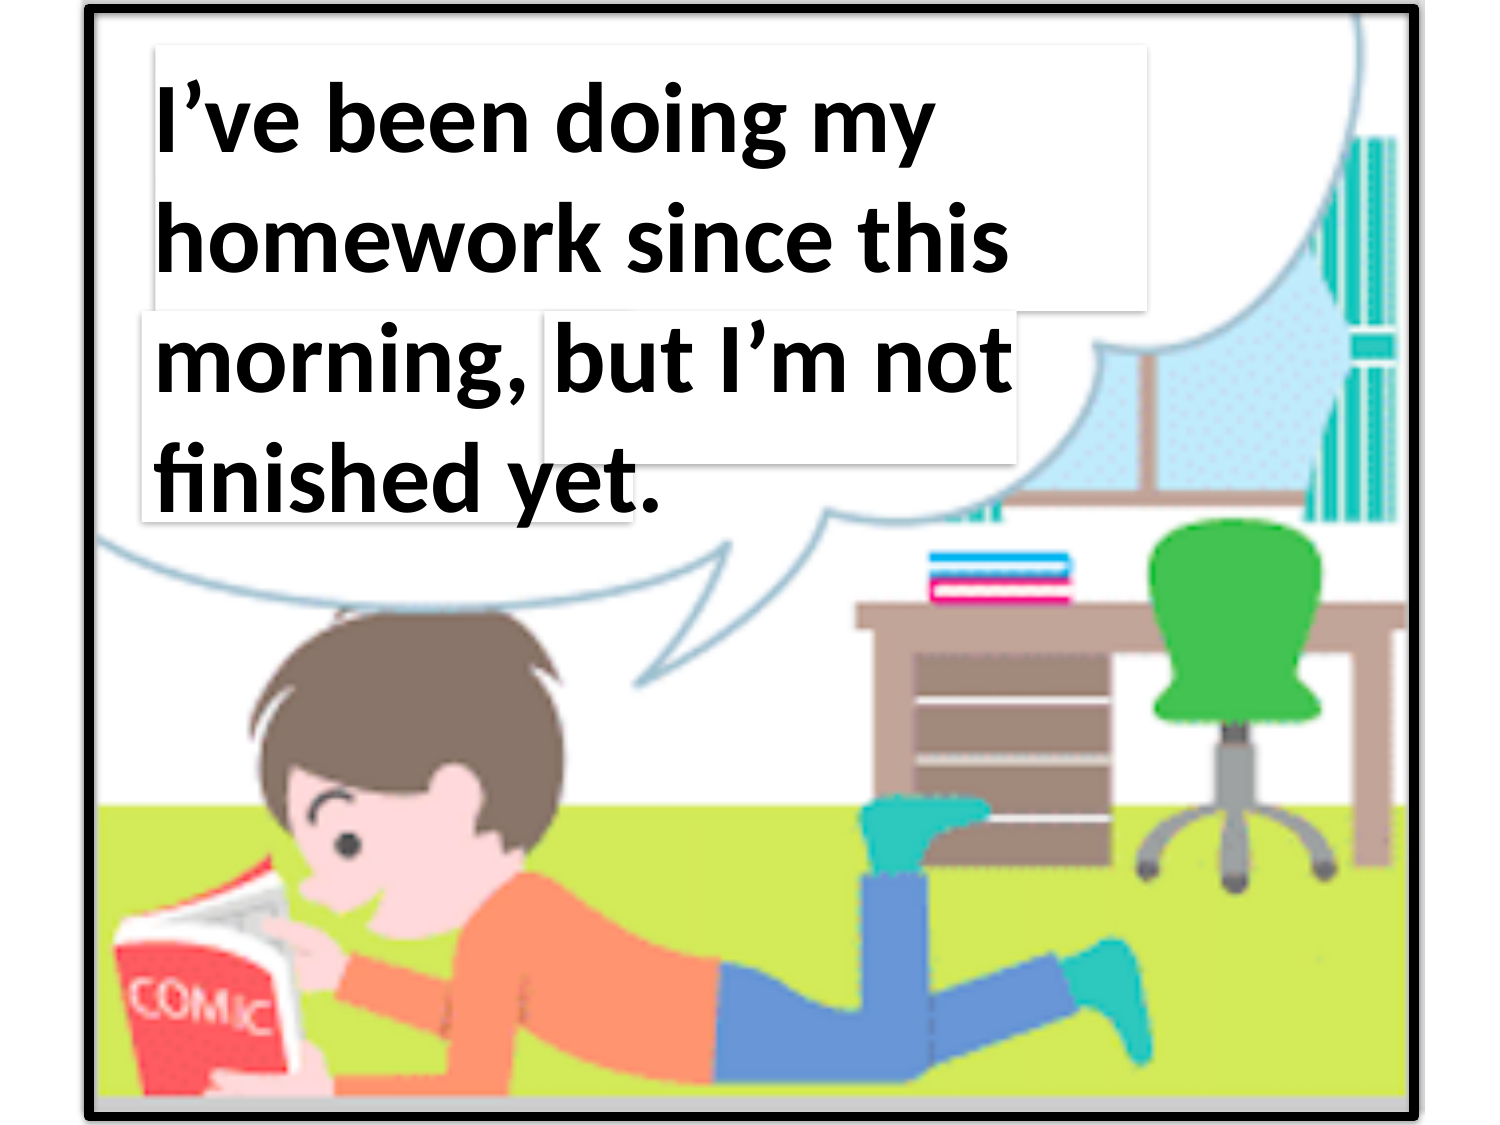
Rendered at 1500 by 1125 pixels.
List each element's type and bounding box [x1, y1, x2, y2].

list [0, 0, 1500, 1124]
